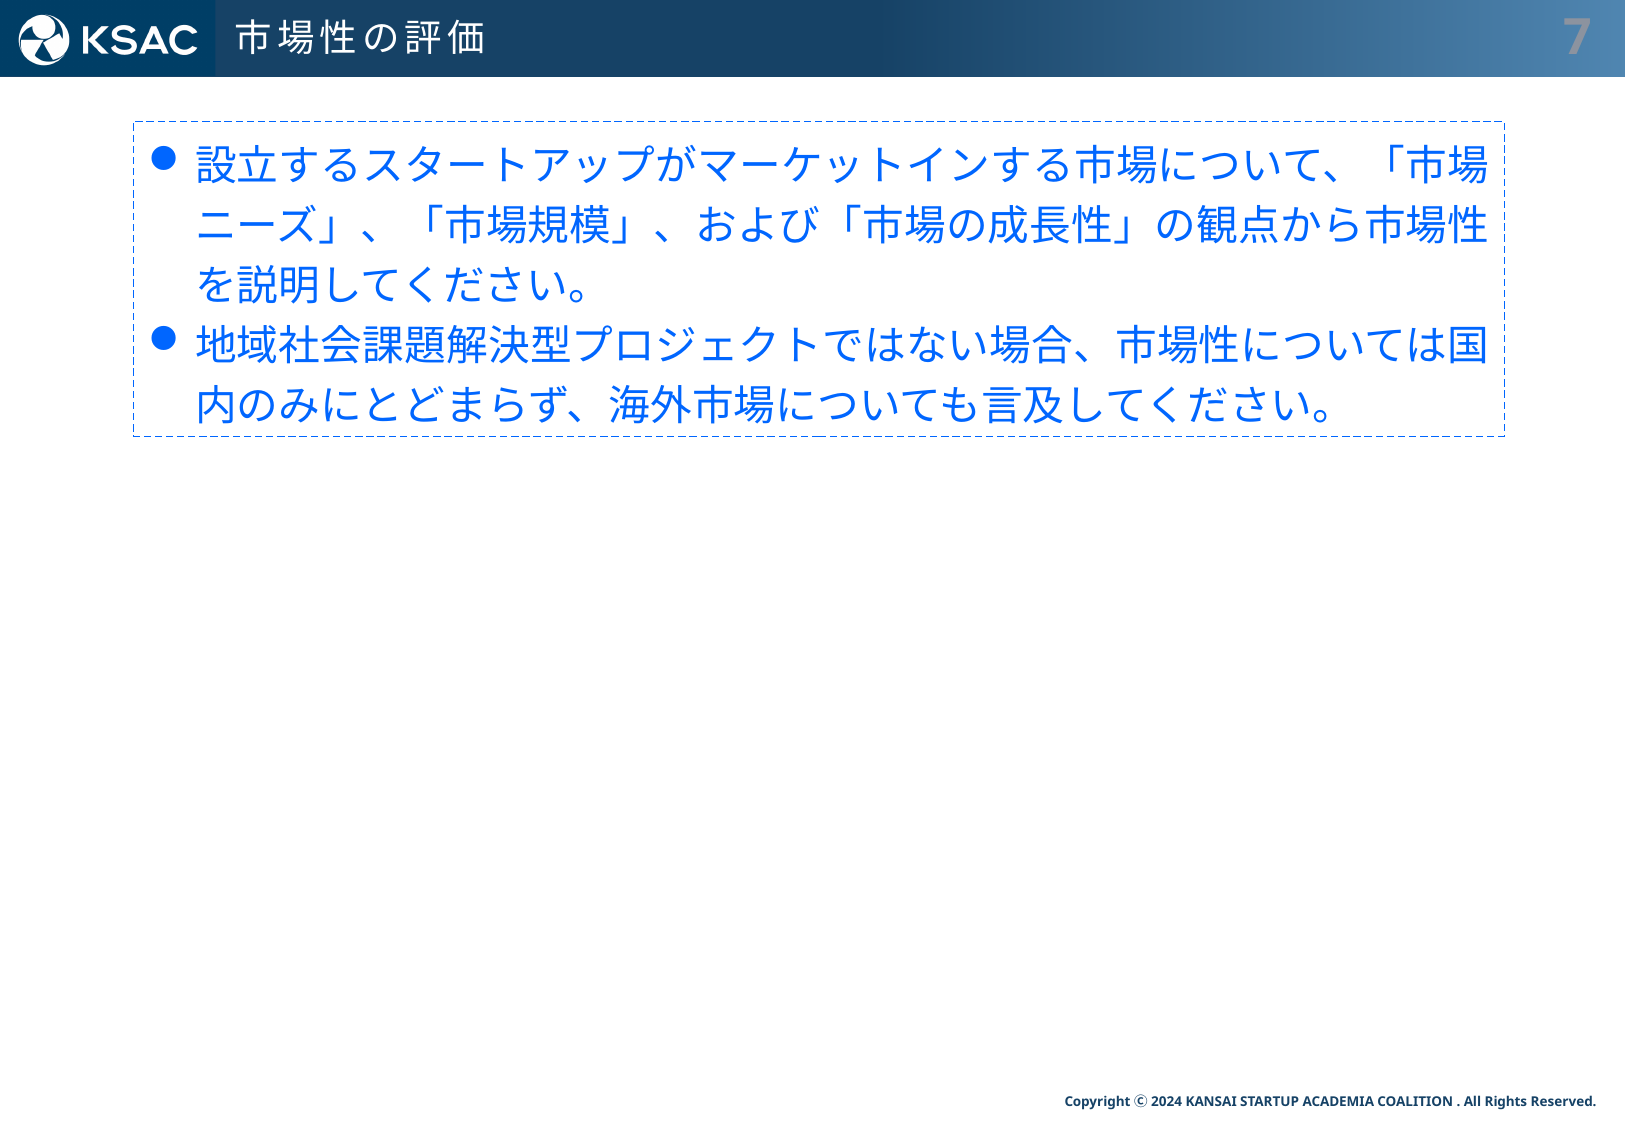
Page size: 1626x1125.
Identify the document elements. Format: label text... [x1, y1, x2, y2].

slide_number 6 [1428, 8, 1608, 69]
text_box 設立するスタートアップがマーケットインする市場について、「市場ニーズ」、「市場規模」、および「市場の成長性」の観点から市場性を説明してください。 地域社会課題解決型プロジェクトではない場合、市場性については国内のみにとどまらず、海外市場についても言及してください。 [133, 121, 1505, 437]
text_box 市場性の評価 [219, 6, 501, 66]
picture [0, 0, 216, 76]
